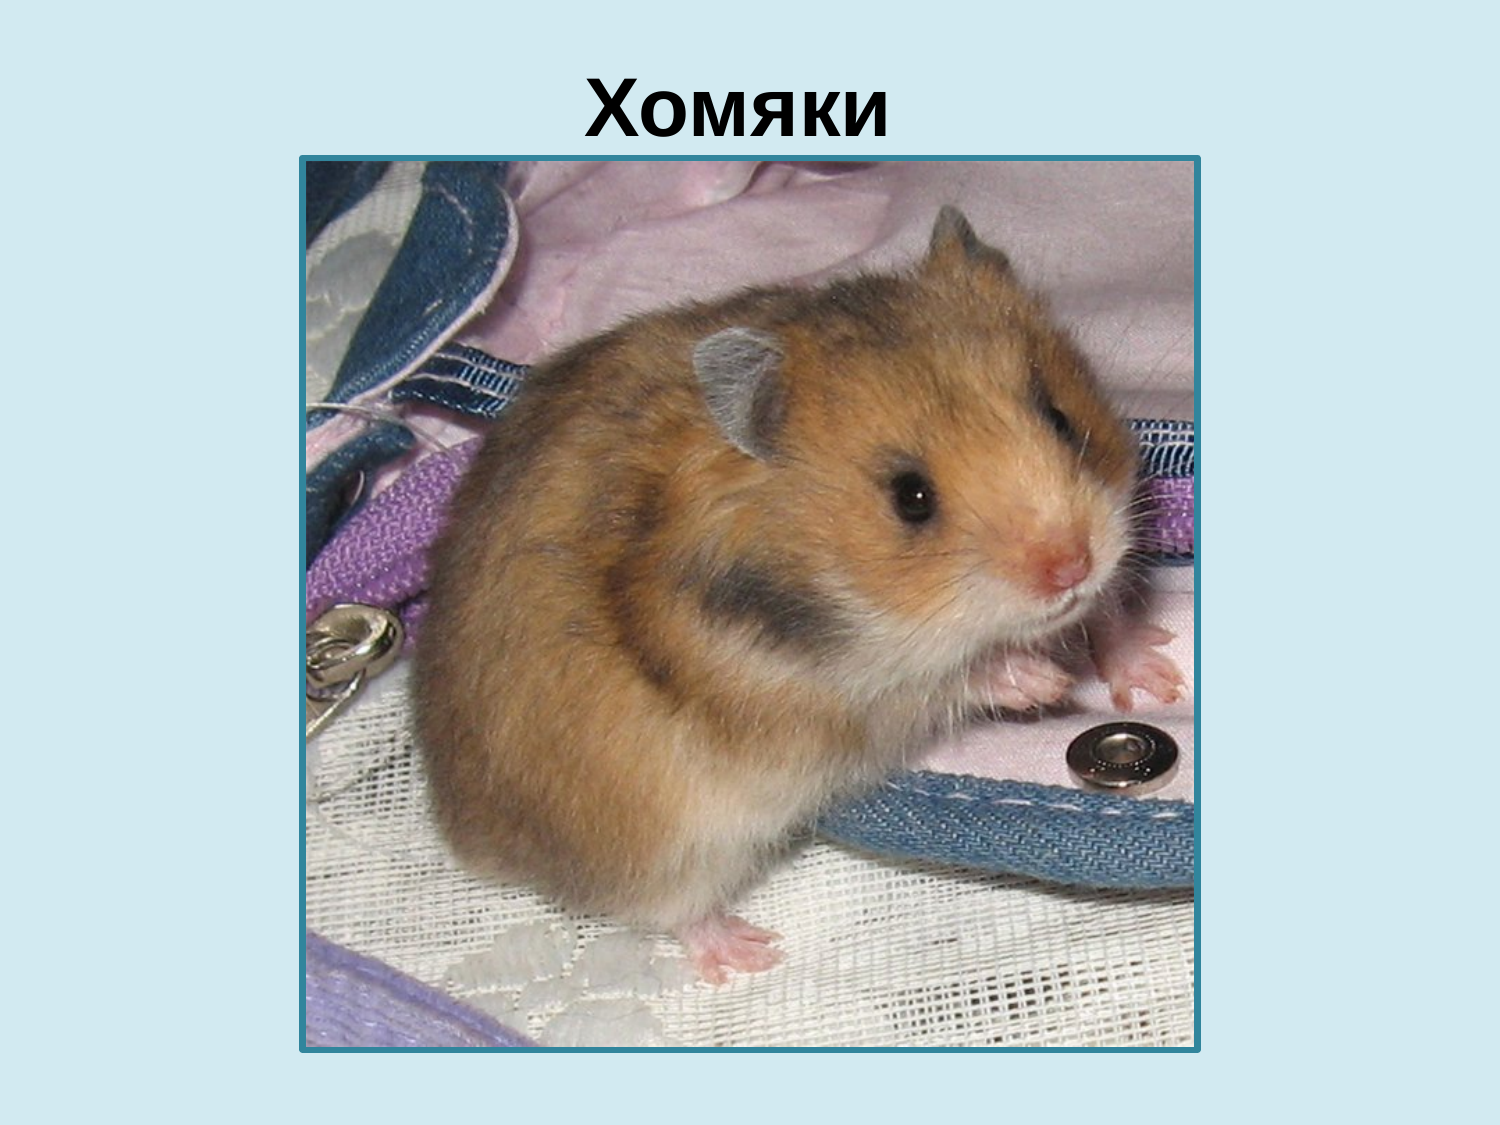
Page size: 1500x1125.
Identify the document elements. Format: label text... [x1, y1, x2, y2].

title Хомяки [75, 45, 1425, 161]
picture [305, 160, 1195, 1047]
